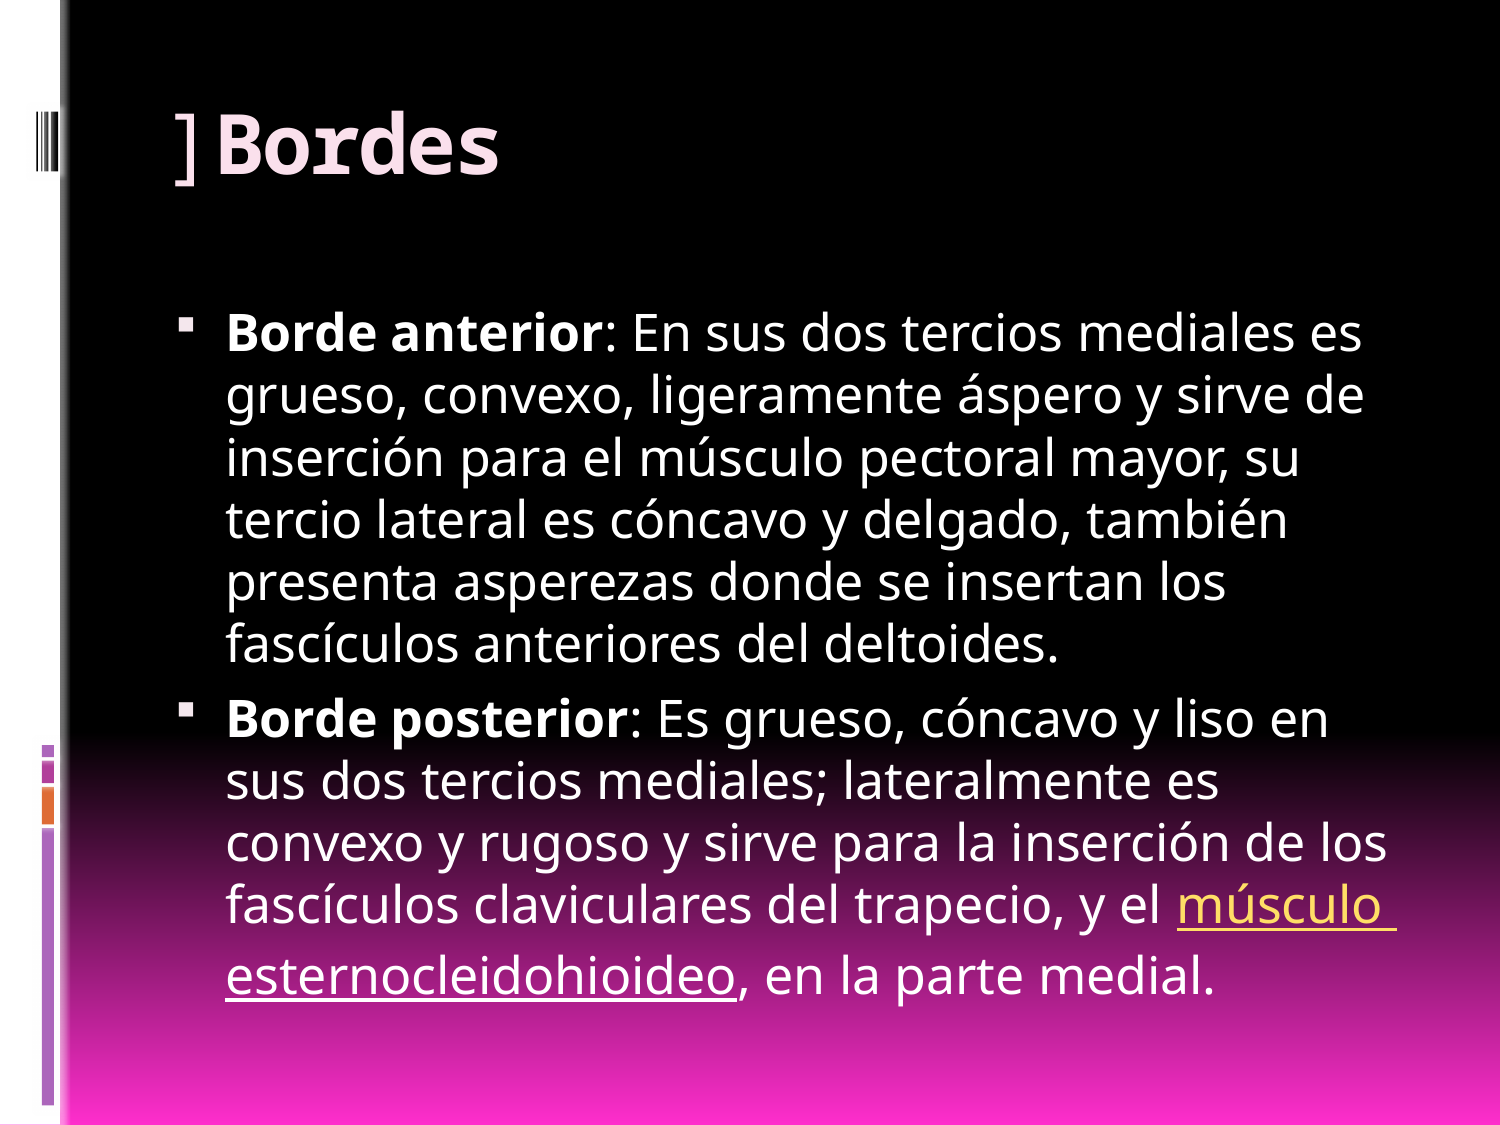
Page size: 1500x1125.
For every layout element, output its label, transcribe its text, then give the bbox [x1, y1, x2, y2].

list Borde anterior: En sus dos tercios mediales es grueso, convexo, ligeramente áspero y sirve de inserción para el músculo pectoral mayor, su tercio lateral es cóncavo y delgado, también presenta asperezas donde se insertan los fascículos anteriores del deltoides. Borde posterior: Es grueso, cóncavo y liso en sus dos tercios mediales; lateralmente es convexo y rugoso y sirve para la inserción de los fascículos claviculares del trapecio, y el músculo esternocleidohioideo, en la parte medial. [150, 292, 1425, 1043]
title ]Bordes [150, 83, 1425, 234]
